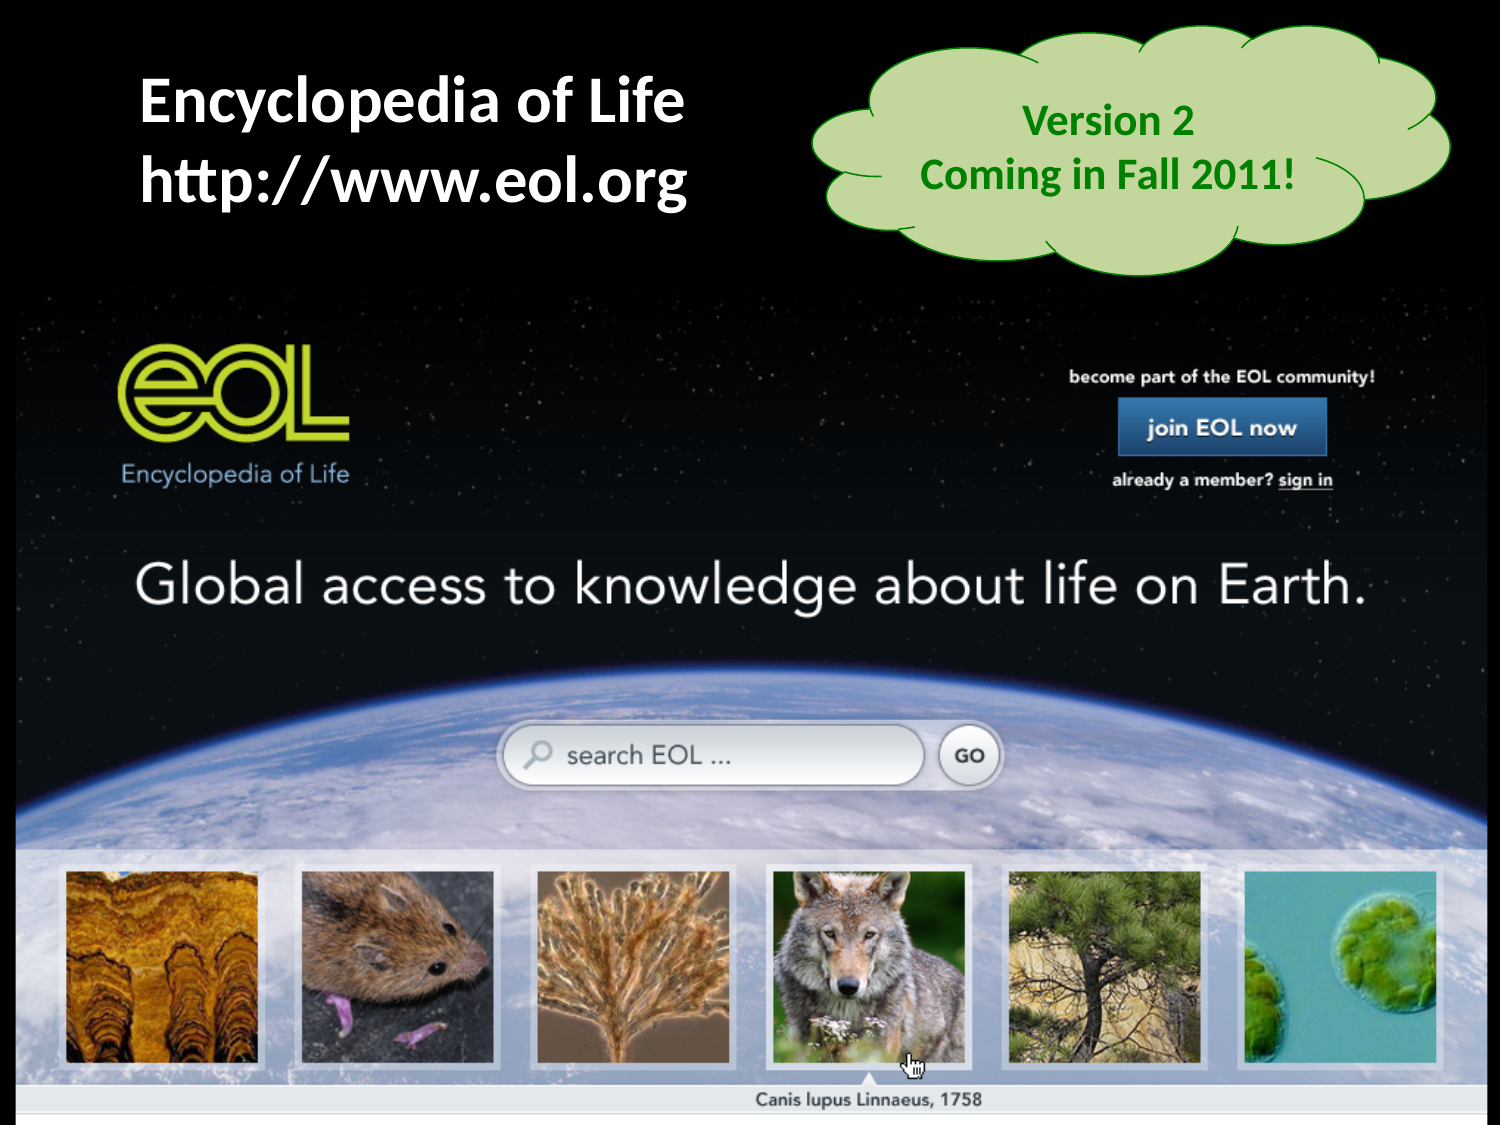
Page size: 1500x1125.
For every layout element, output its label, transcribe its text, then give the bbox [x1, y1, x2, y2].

text_box Version 2 Coming in Fall 2011! [811, 25, 1452, 277]
text_box Encyclopedia of Life http://www.eol.org [124, 48, 764, 223]
picture [15, 287, 1488, 1125]
